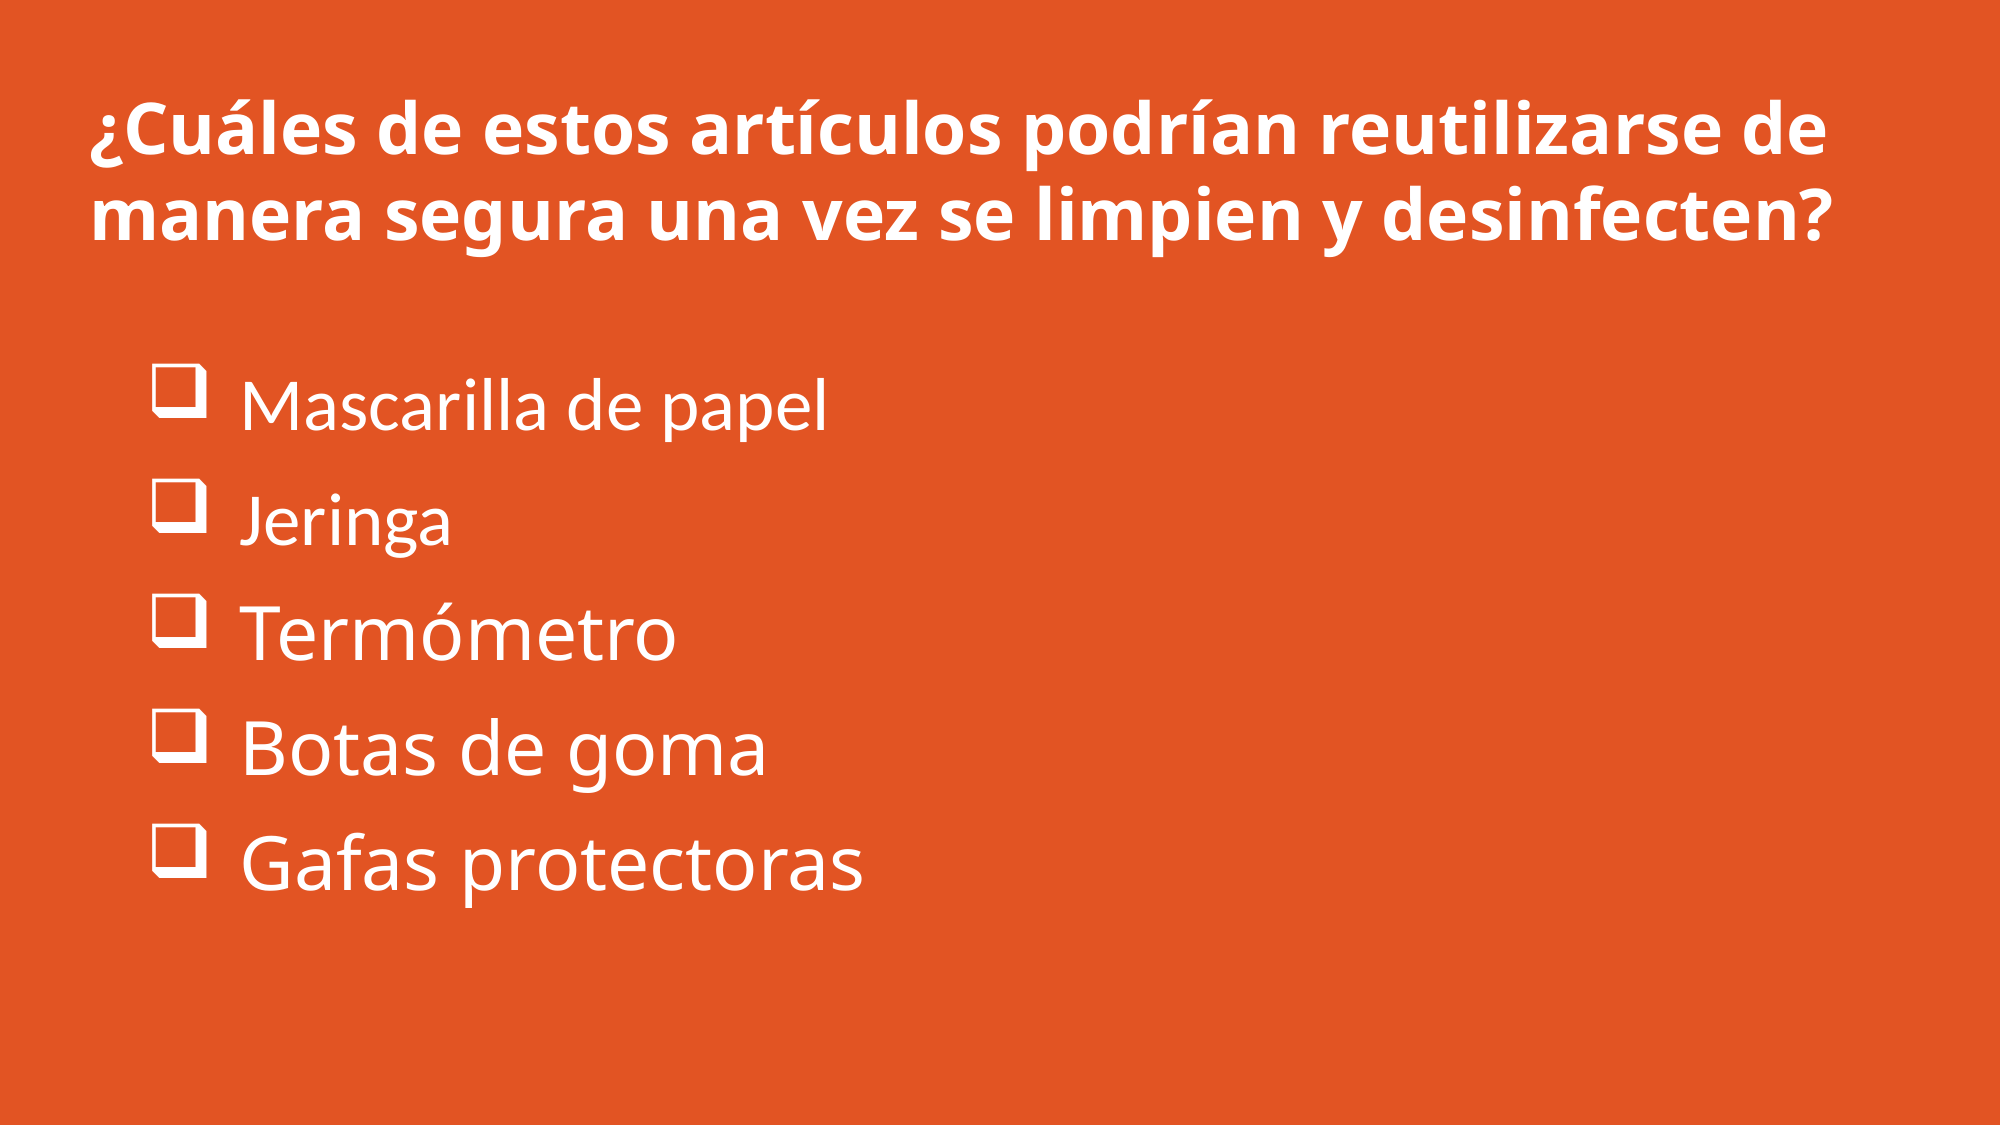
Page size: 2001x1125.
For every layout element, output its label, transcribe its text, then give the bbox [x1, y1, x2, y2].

title ¿Cuáles de estos artículos podrían reutilizarse de manera segura una vez se limpien y desinfecten? [74, 71, 1889, 263]
text_box Mascarilla de papel Jeringa Termómetro Botas de goma Gafas protectoras [131, 348, 1000, 1014]
